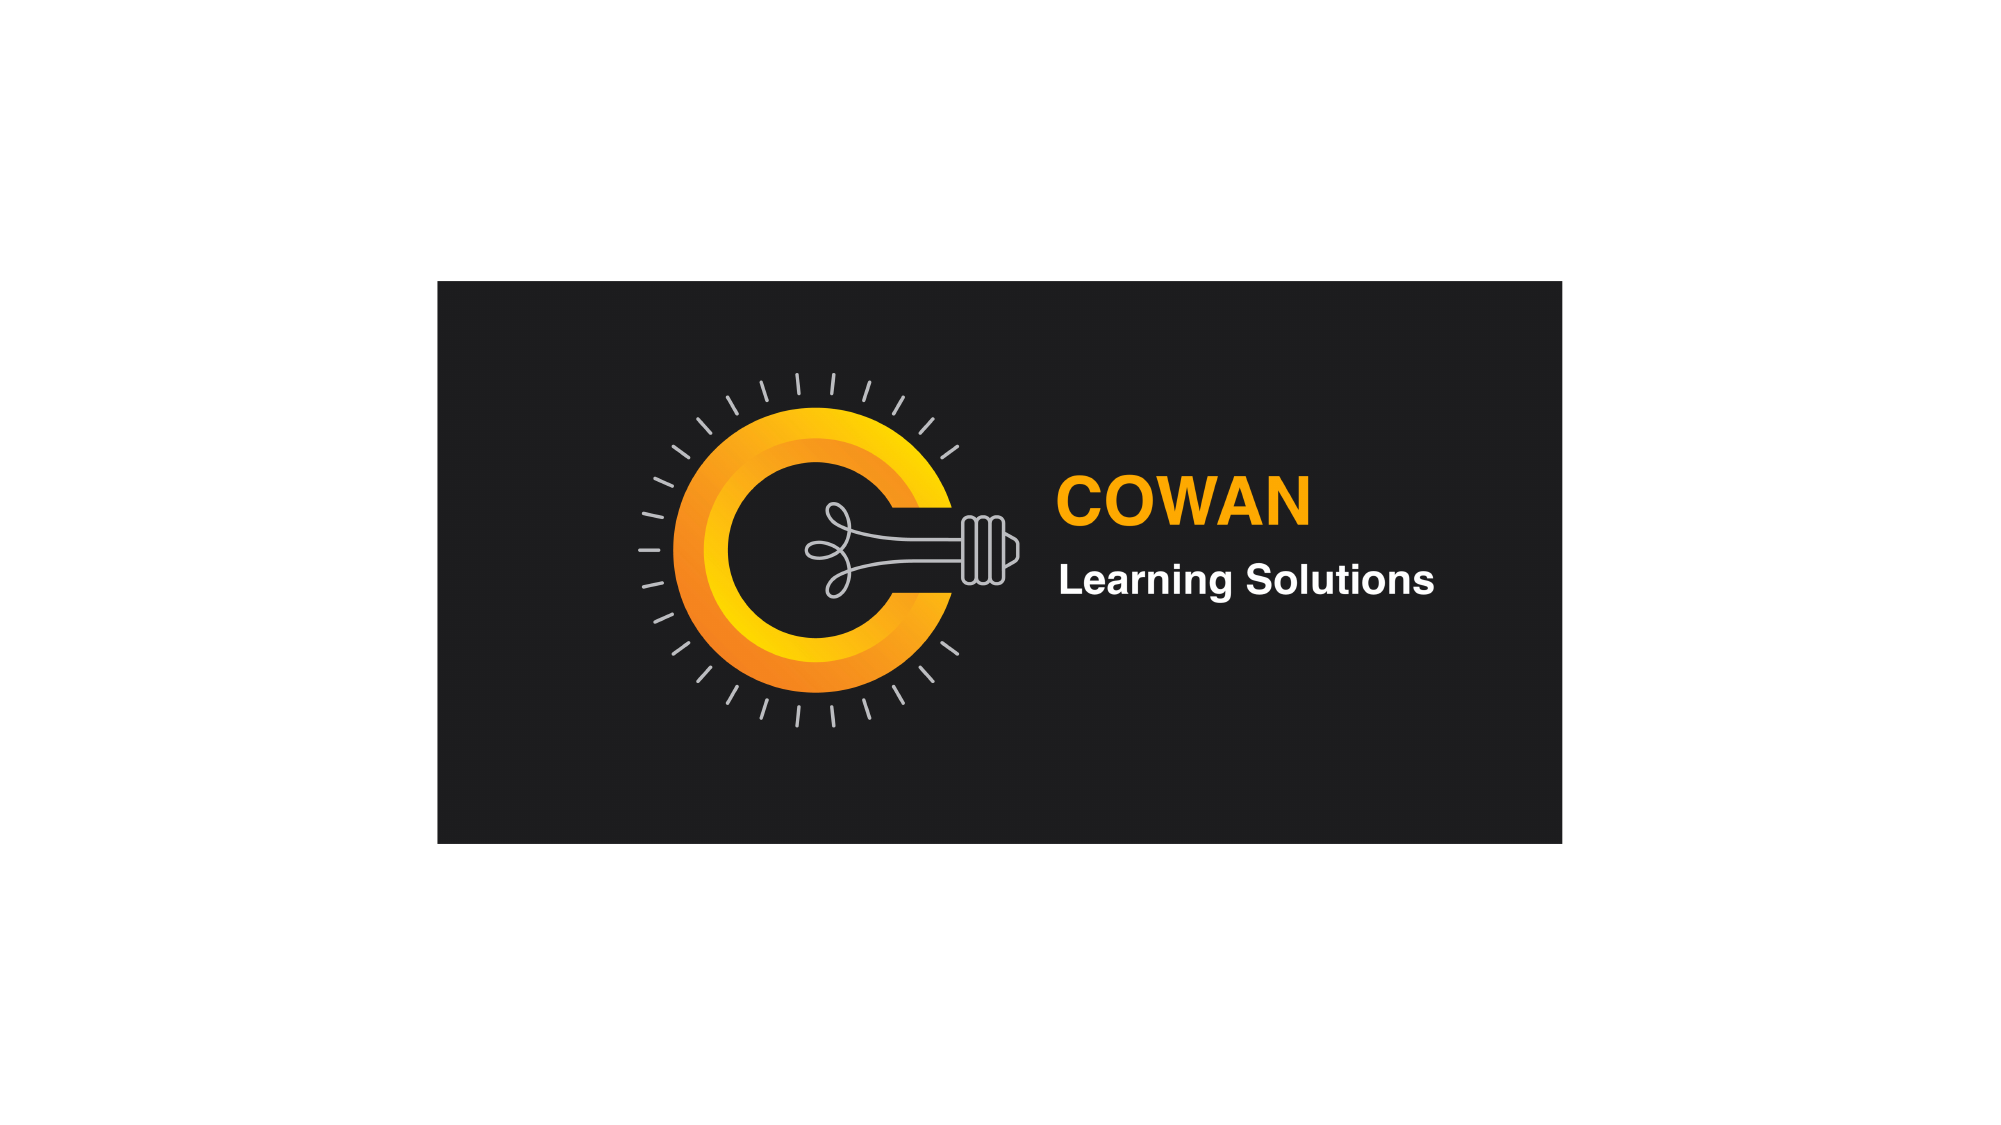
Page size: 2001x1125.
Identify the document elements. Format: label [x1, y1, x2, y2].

picture [437, 281, 1563, 844]
